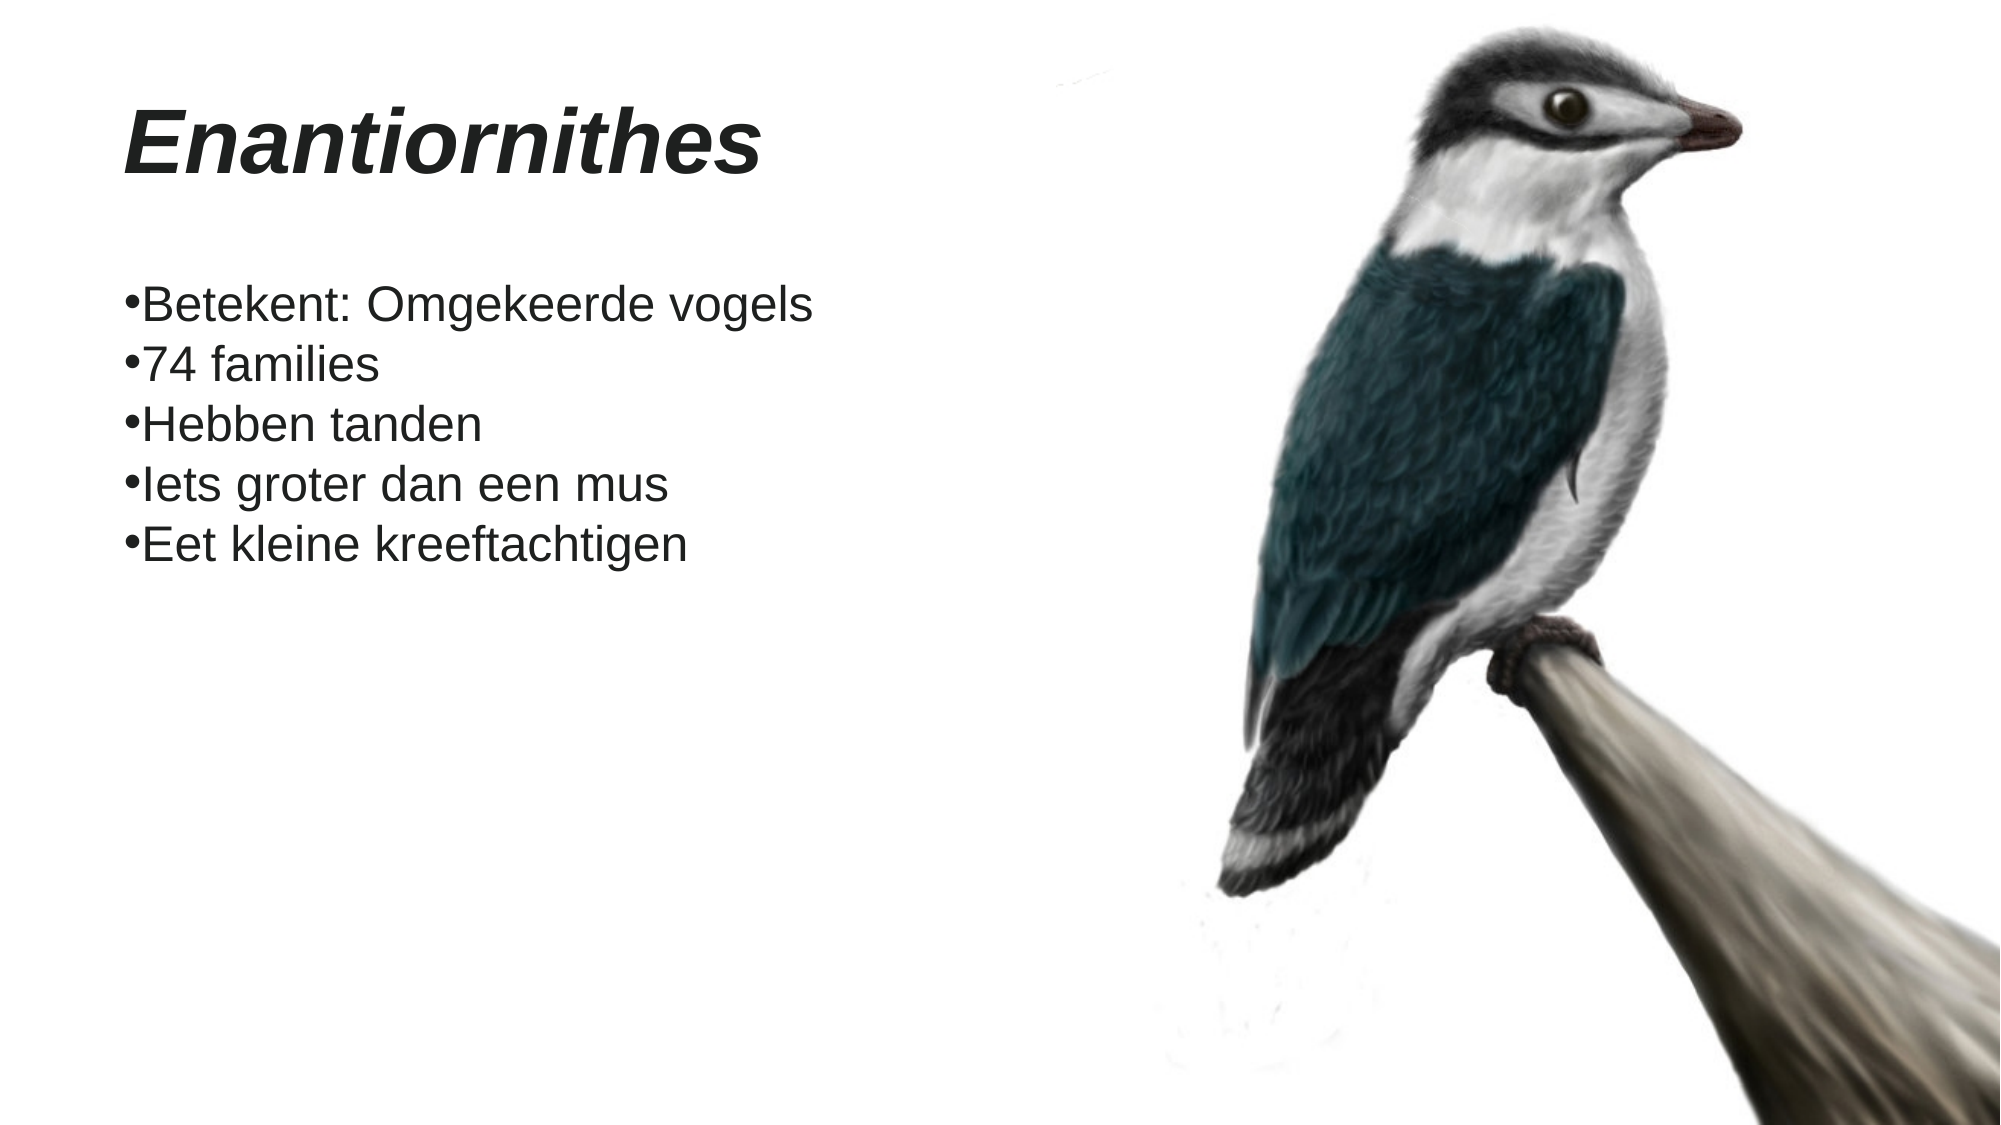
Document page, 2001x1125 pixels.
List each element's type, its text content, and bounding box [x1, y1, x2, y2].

title Enantiornithes [124, 94, 1056, 271]
list Betekent: Omgekeerde vogels 74 families Hebben tanden Iets groter dan een mus Eet kleine kreeftachtigen [124, 271, 1056, 986]
picture [1056, 0, 2001, 1125]
